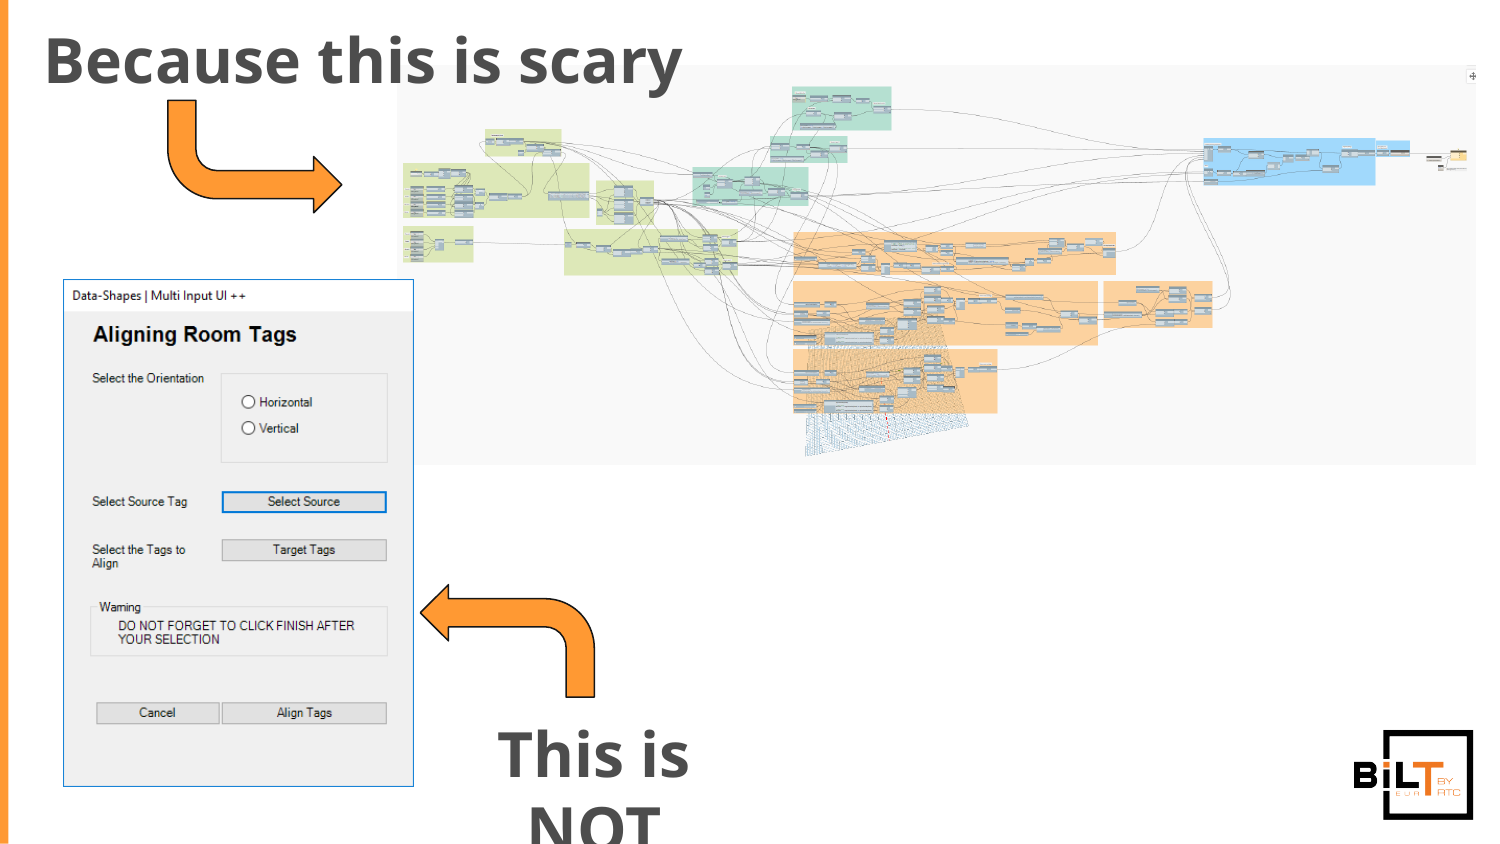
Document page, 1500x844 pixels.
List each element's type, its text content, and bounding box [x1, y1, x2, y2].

text_box Because this is scary [24, 13, 704, 136]
text_box This is NOT [419, 707, 770, 830]
picture [62, 65, 1476, 787]
picture [1347, 721, 1483, 827]
text_box [420, 584, 595, 698]
text_box [167, 100, 342, 213]
